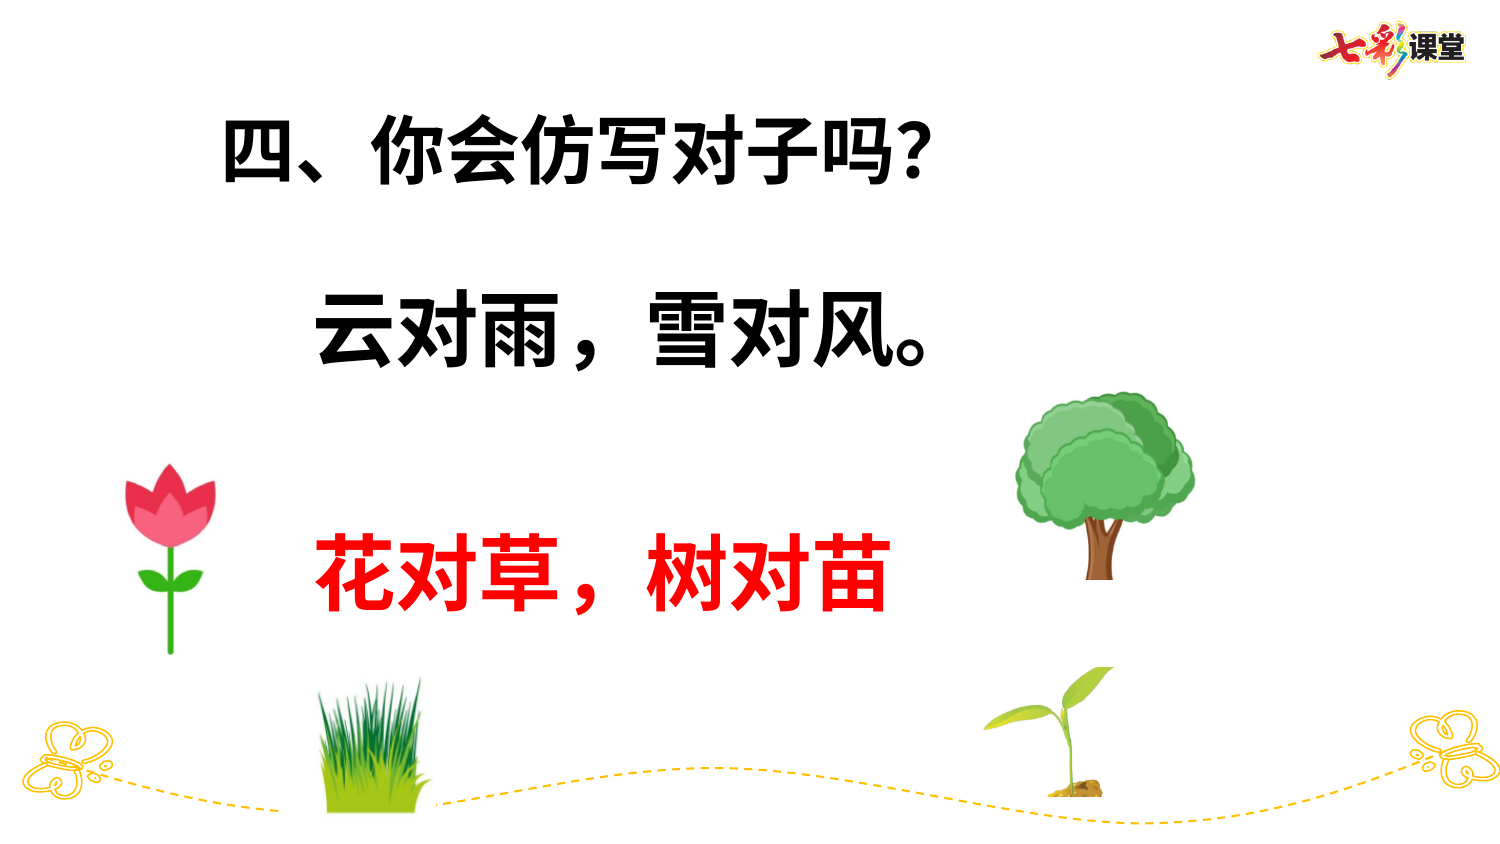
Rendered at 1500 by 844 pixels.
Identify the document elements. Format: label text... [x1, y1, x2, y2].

picture [282, 656, 436, 821]
picture [1316, 20, 1468, 80]
text_box 花对草，树对苗 [301, 515, 1067, 627]
picture [1003, 386, 1209, 580]
text_box 云对雨，雪对风。 [301, 271, 1084, 383]
text_box 四、你会仿写对子吗？ [115, 76, 1272, 221]
picture [91, 446, 252, 657]
picture [981, 656, 1123, 797]
